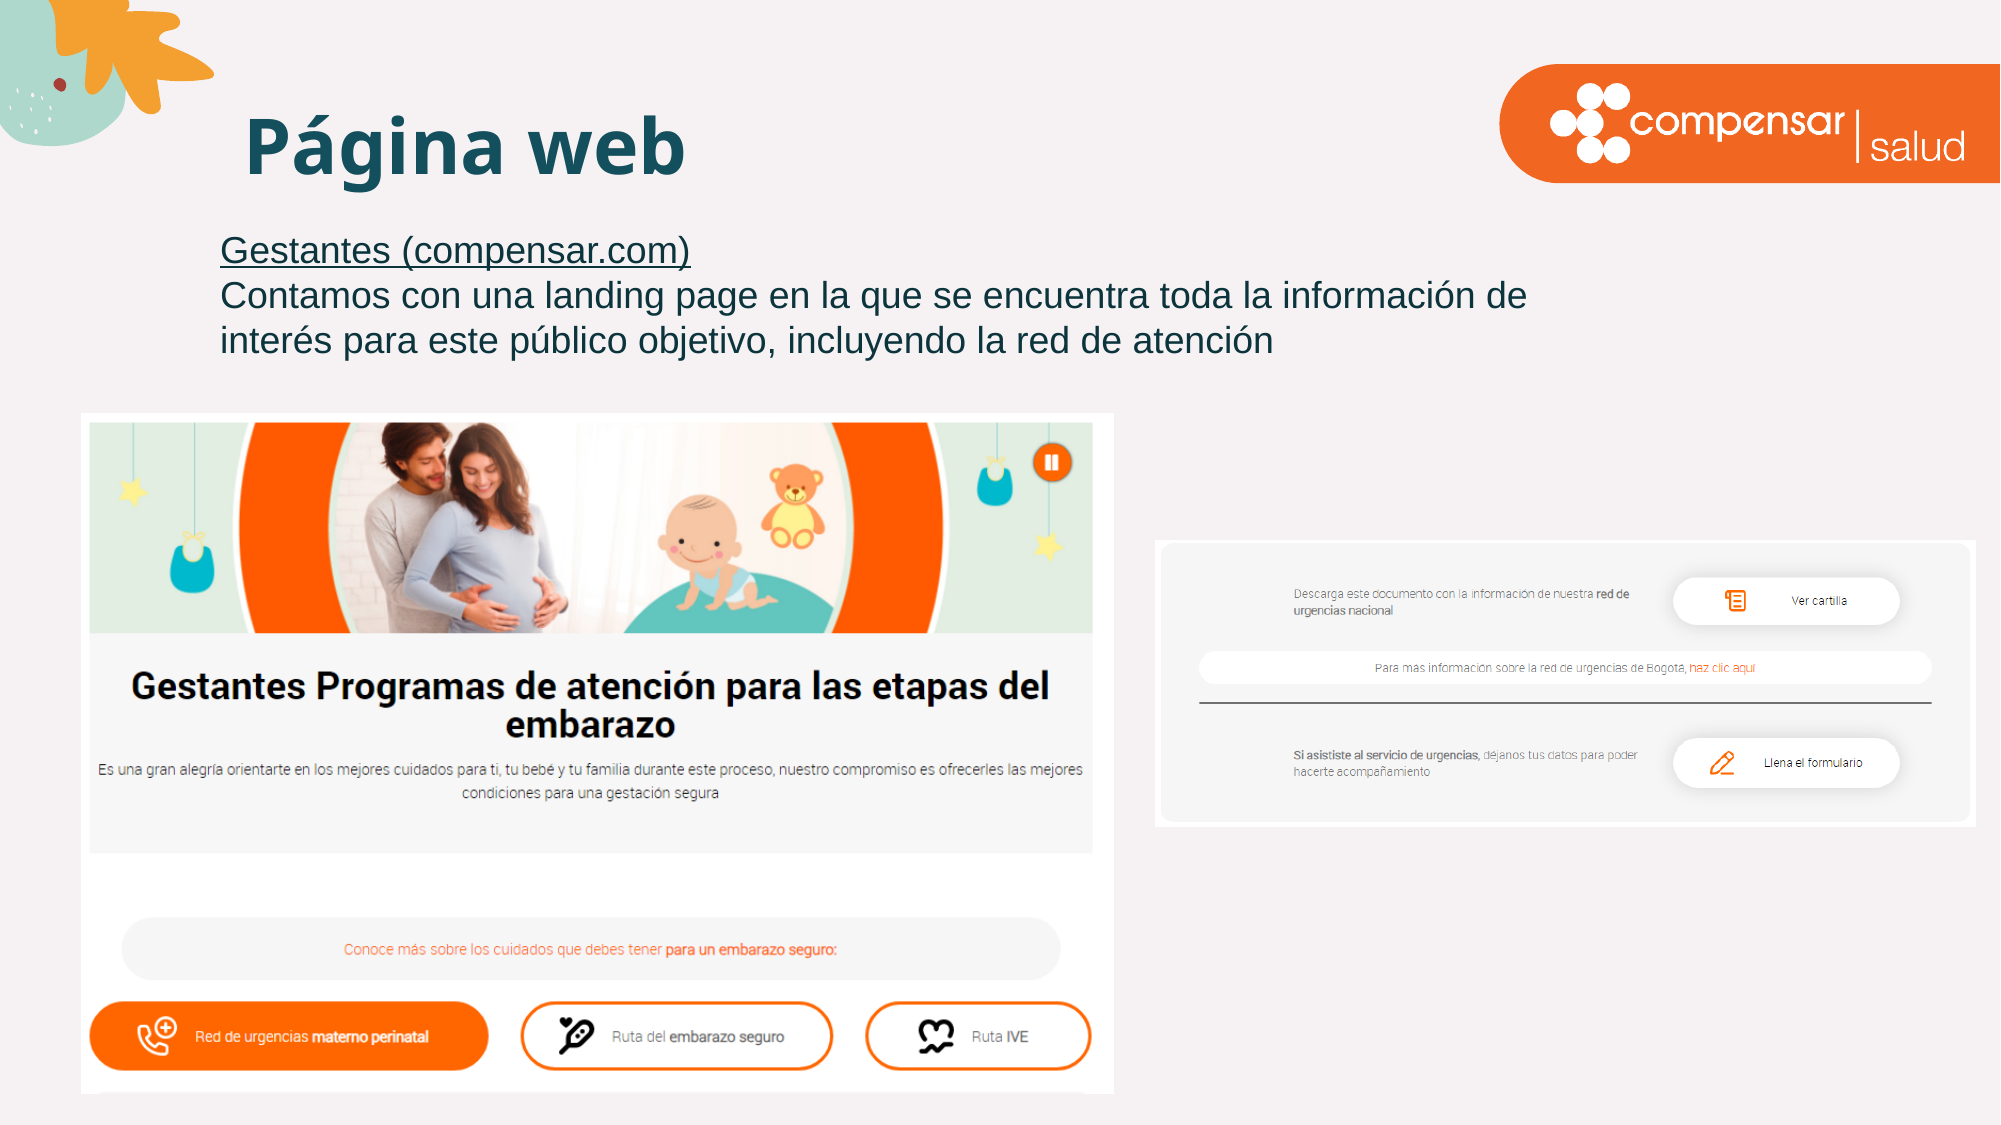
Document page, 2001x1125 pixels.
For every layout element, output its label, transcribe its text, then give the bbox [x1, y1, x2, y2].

text_box Gestantes (compensar.com) Contamos con una landing page en la que se encuentra toda la información de interés para este público objetivo, incluyendo la red de atención [205, 218, 1643, 369]
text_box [1499, 56, 2000, 191]
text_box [45, 0, 205, 118]
picture [1155, 540, 1976, 828]
text_box Página web [228, 90, 1058, 198]
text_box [0, 0, 136, 140]
picture [81, 413, 1114, 1094]
